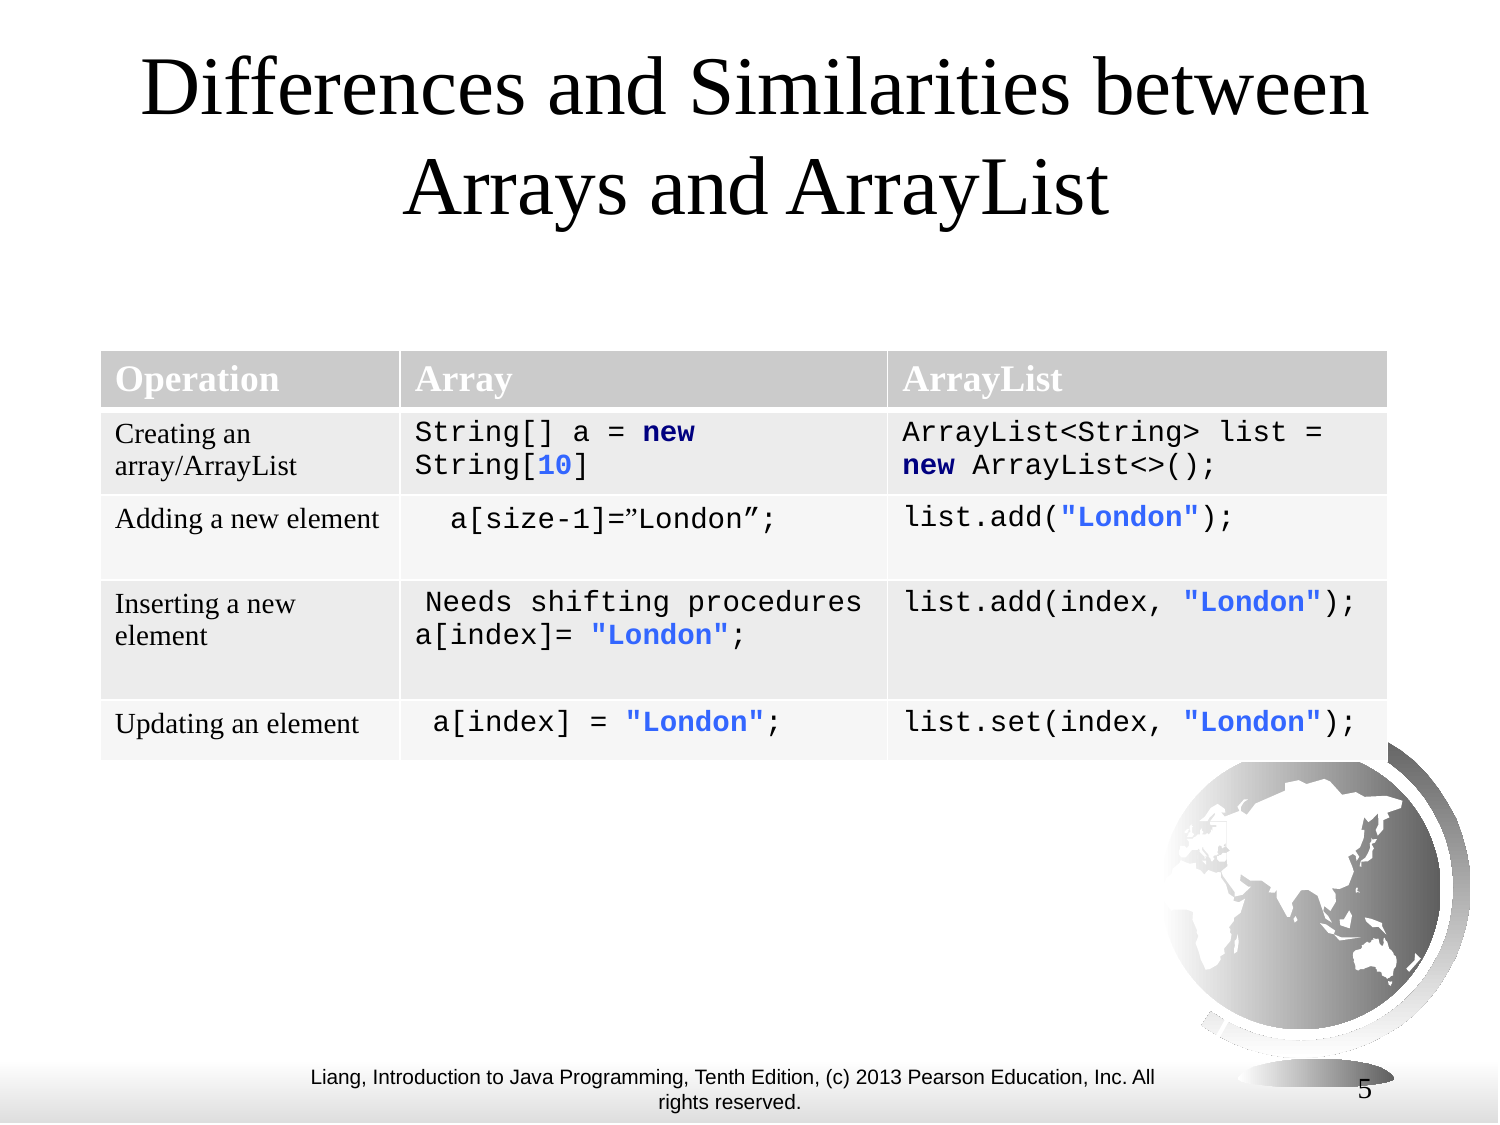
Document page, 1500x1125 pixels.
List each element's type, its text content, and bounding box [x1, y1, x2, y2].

table_cell list.add(index, "London"); [888, 581, 1387, 699]
table_cell ArrayList<String> list = new ArrayList<>(); [888, 413, 1387, 494]
table_cell Inserting a new element [101, 581, 399, 699]
table_cell list.add("London"); [888, 496, 1387, 579]
table_cell Creating an array/ArrayList [101, 413, 399, 494]
table_cell a[size-1]=”London”; [401, 496, 887, 579]
table_cell Adding a new element [101, 496, 399, 579]
text_box 5 [1074, 1049, 1388, 1125]
table_cell a[index] = "London"; [401, 701, 887, 760]
table_cell Needs shifting procedures a[index]= "London"; [401, 581, 887, 699]
table_header ArrayList [888, 351, 1387, 407]
table_header Operation [101, 351, 399, 407]
table_cell Updating an element [101, 701, 399, 760]
table_cell String[] a = new String[10] [401, 413, 887, 494]
table_header Array [401, 351, 887, 407]
title Differences and Similarities between Arrays and ArrayList [50, 75, 1463, 188]
table_cell list.set(index, "London"); [888, 701, 1387, 760]
